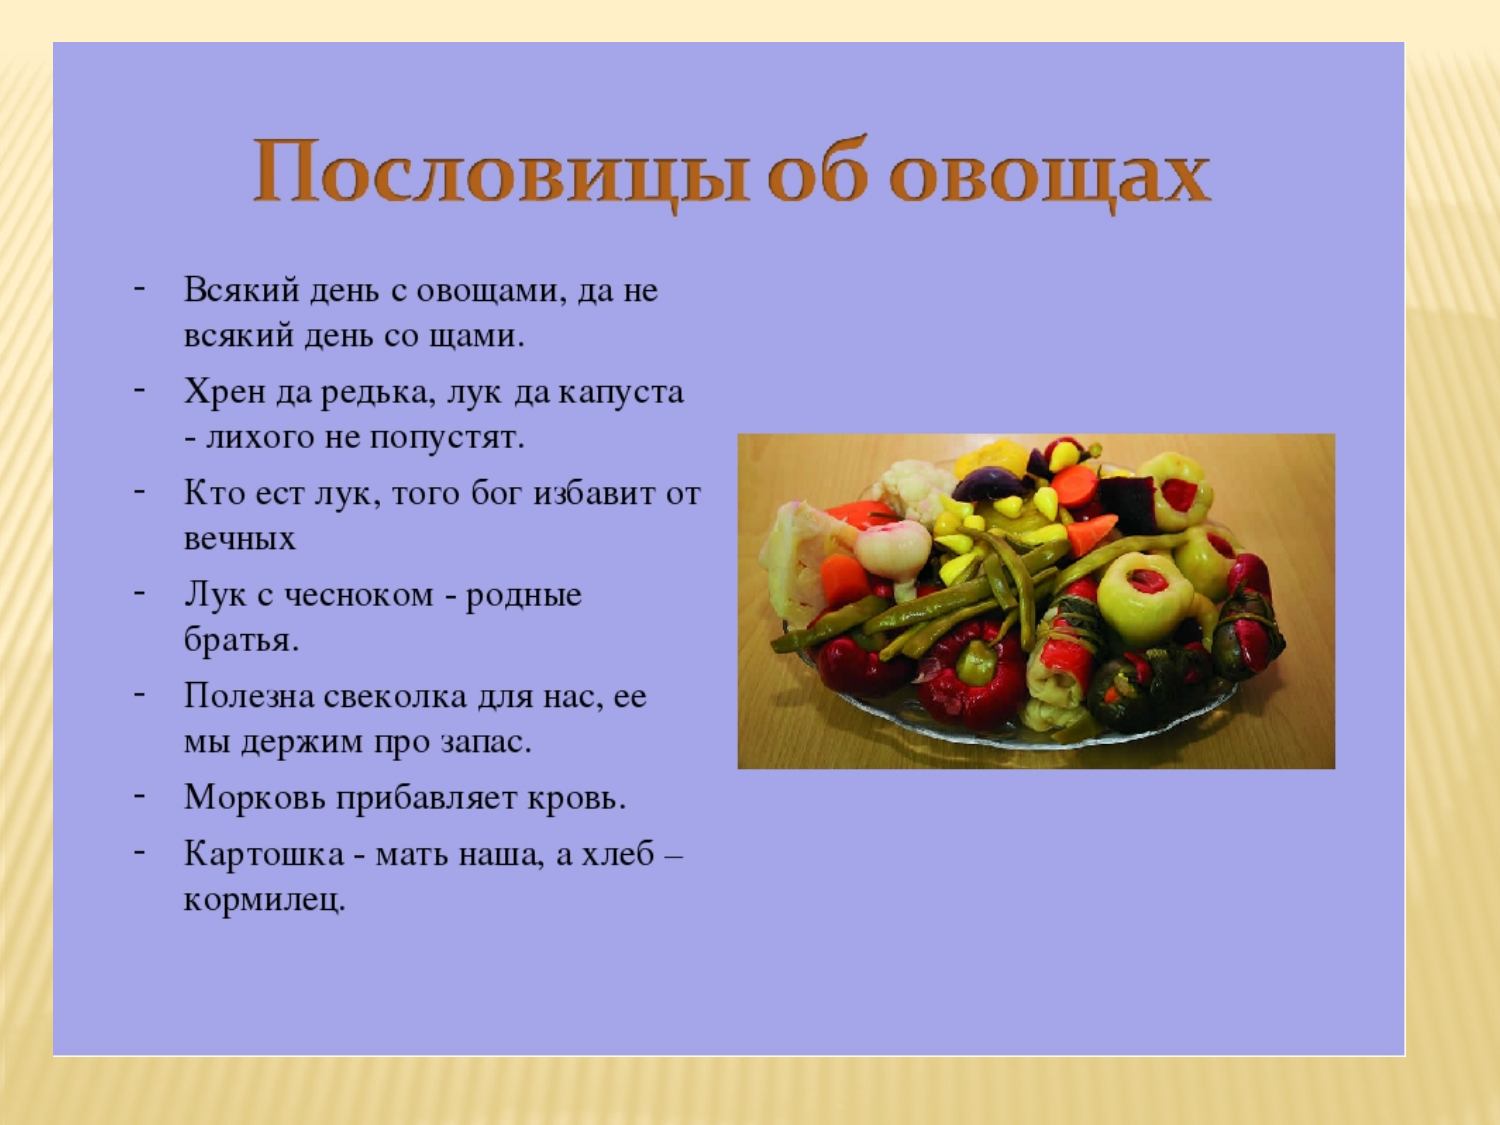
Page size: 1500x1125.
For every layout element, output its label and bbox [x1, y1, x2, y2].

picture [52, 42, 1406, 1058]
